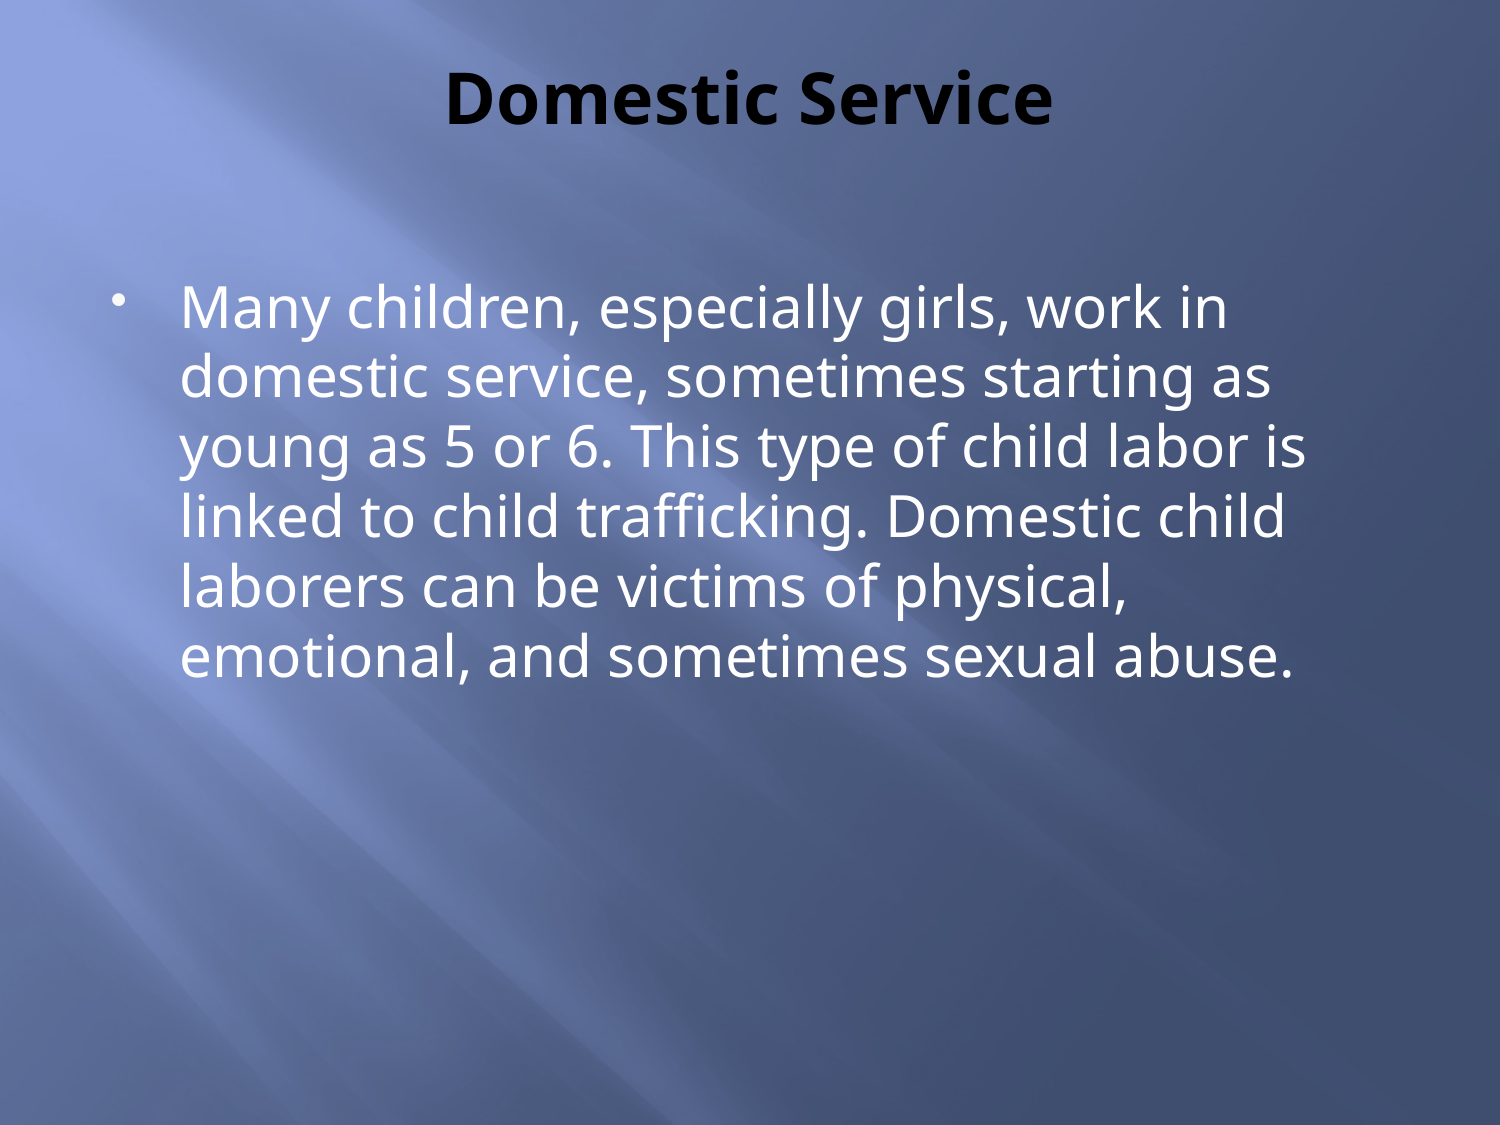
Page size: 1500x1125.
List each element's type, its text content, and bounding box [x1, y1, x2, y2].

title Domestic Service [75, 45, 1425, 233]
list Many children, especially girls, work in domestic service, sometimes starting as young as 5 or 6. This type of child labor is linked to child trafficking. Domestic child laborers can be victims of physical, emotional, and sometimes sexual abuse. [75, 262, 1425, 1035]
